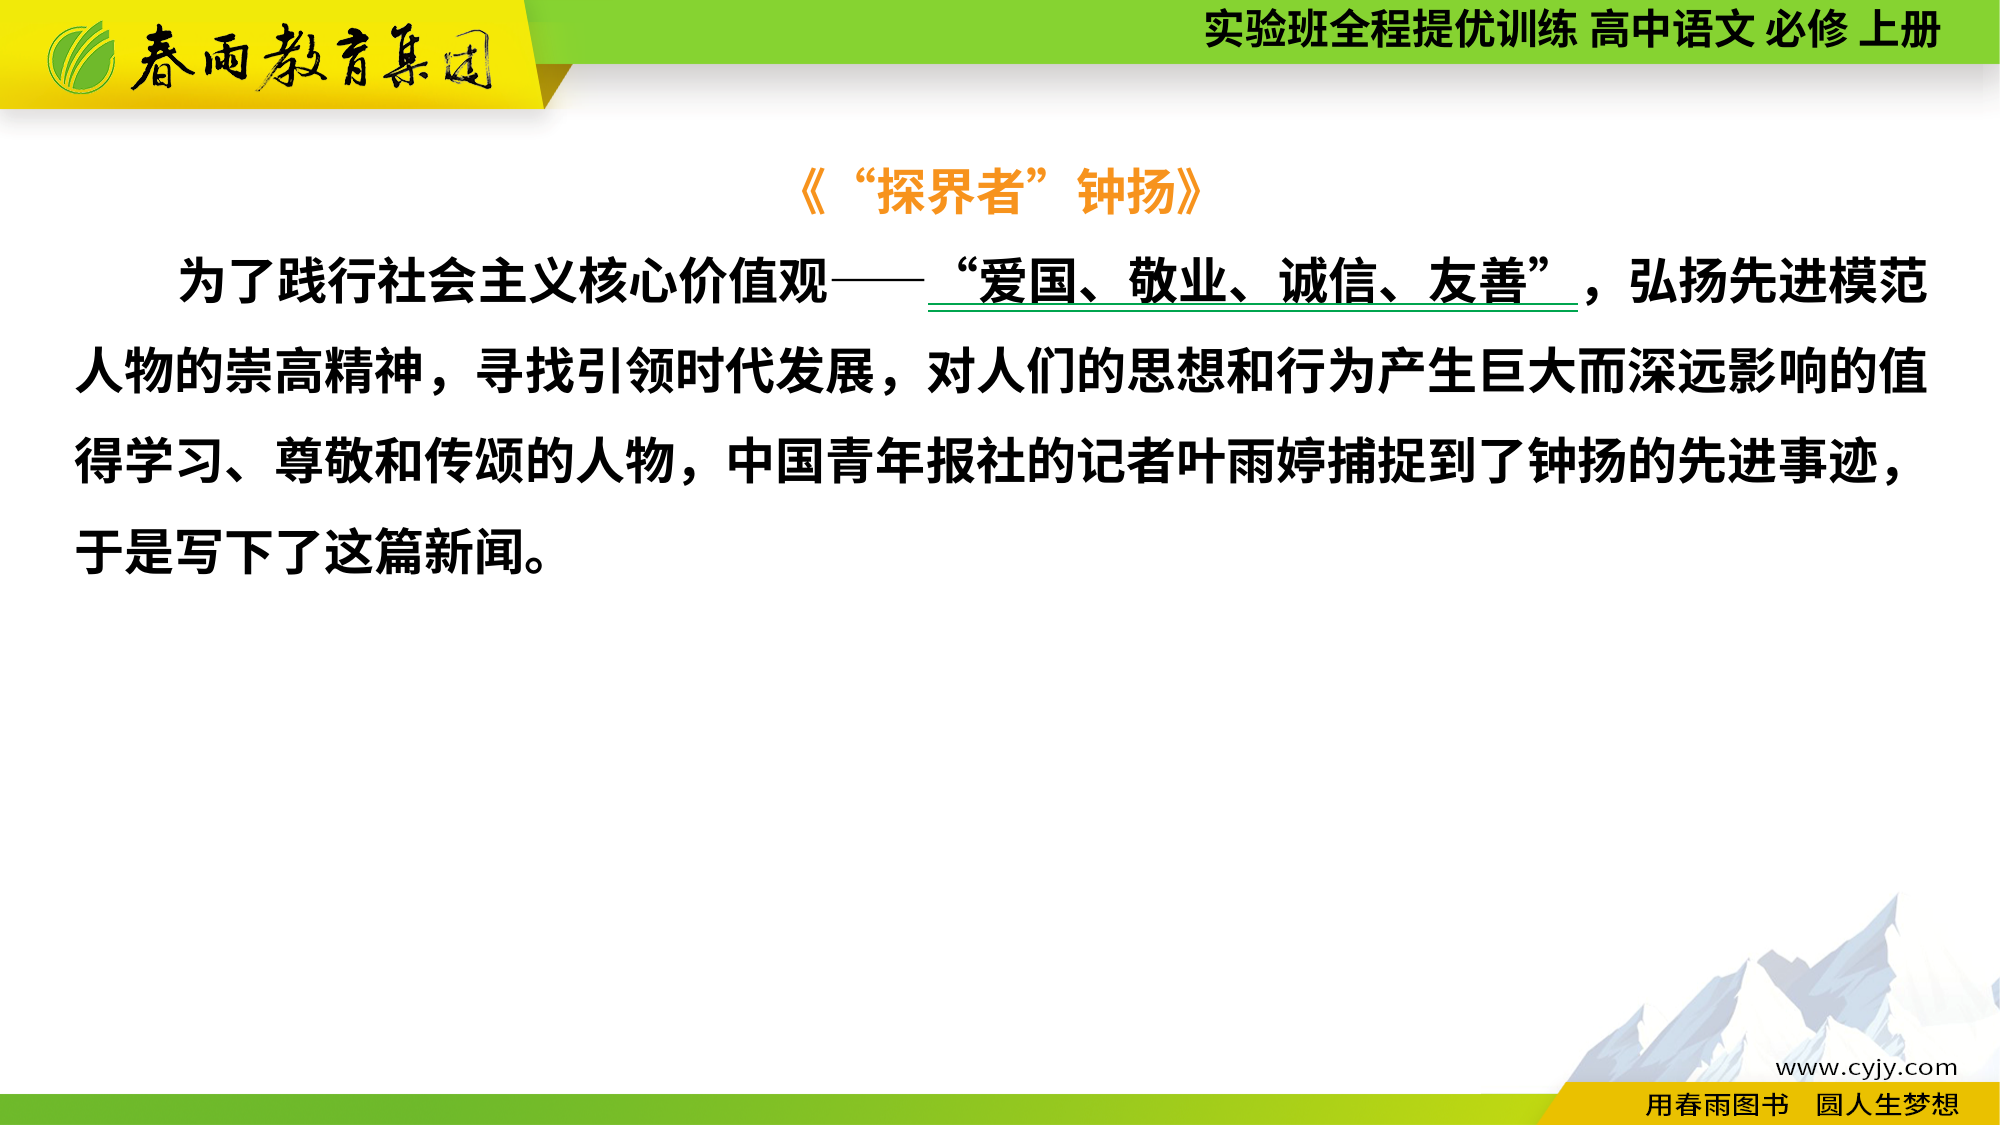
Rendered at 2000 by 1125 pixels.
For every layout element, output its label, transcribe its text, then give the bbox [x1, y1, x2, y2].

picture [0, 0, 2000, 1125]
list 《“探界者”钟扬》 为了践行社会主义核心价值观——“爱国、敬业、诚信、友善”，弘扬先进模范人物的崇高精神，寻找引领时代发展，对人们的思想和行为产生巨大而深远影响的值得学习、尊敬和传颂的人物，中国青年报社的记者叶雨婷捕捉到了钟扬的先进事迹，于是写下了这篇新闻。 [59, 122, 1944, 592]
